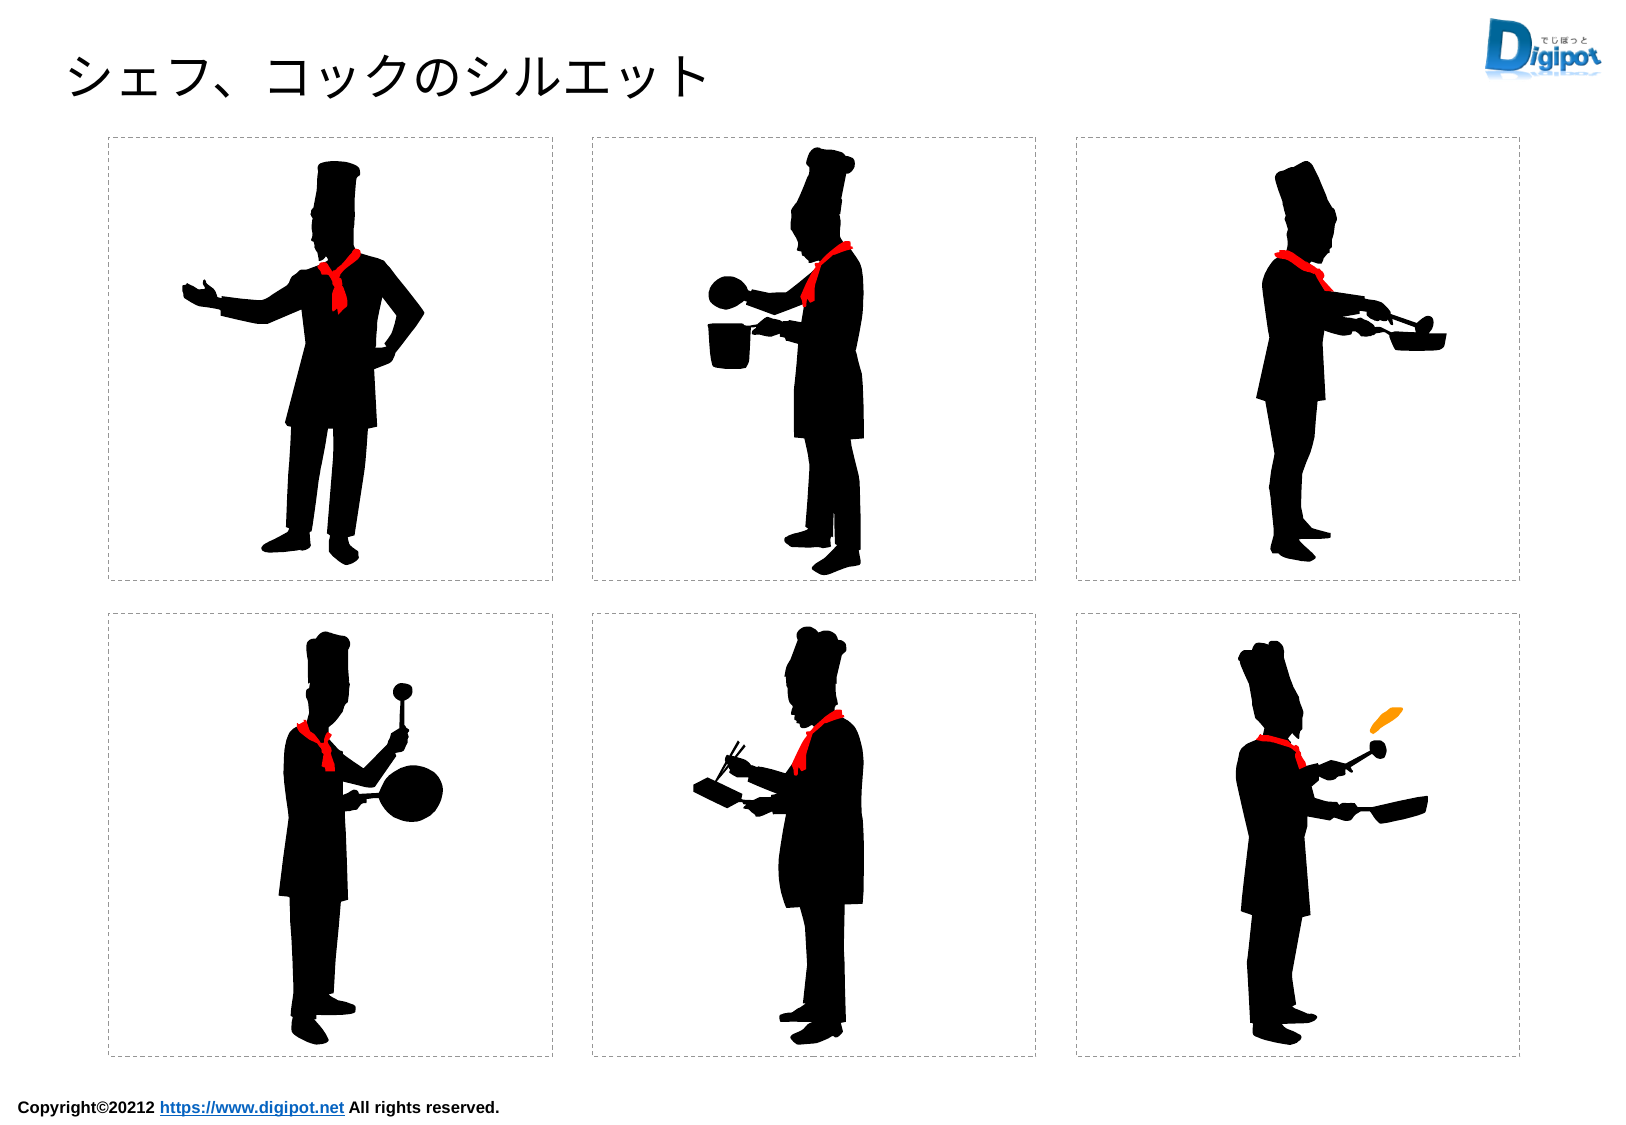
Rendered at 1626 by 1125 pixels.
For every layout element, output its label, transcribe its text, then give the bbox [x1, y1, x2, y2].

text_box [707, 147, 864, 576]
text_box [1256, 161, 1447, 562]
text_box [278, 631, 443, 1045]
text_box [182, 161, 425, 566]
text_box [1235, 640, 1428, 1045]
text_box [693, 626, 864, 1045]
text_box シェフ、コックのシルエット [49, 38, 728, 113]
picture [1485, 18, 1602, 82]
